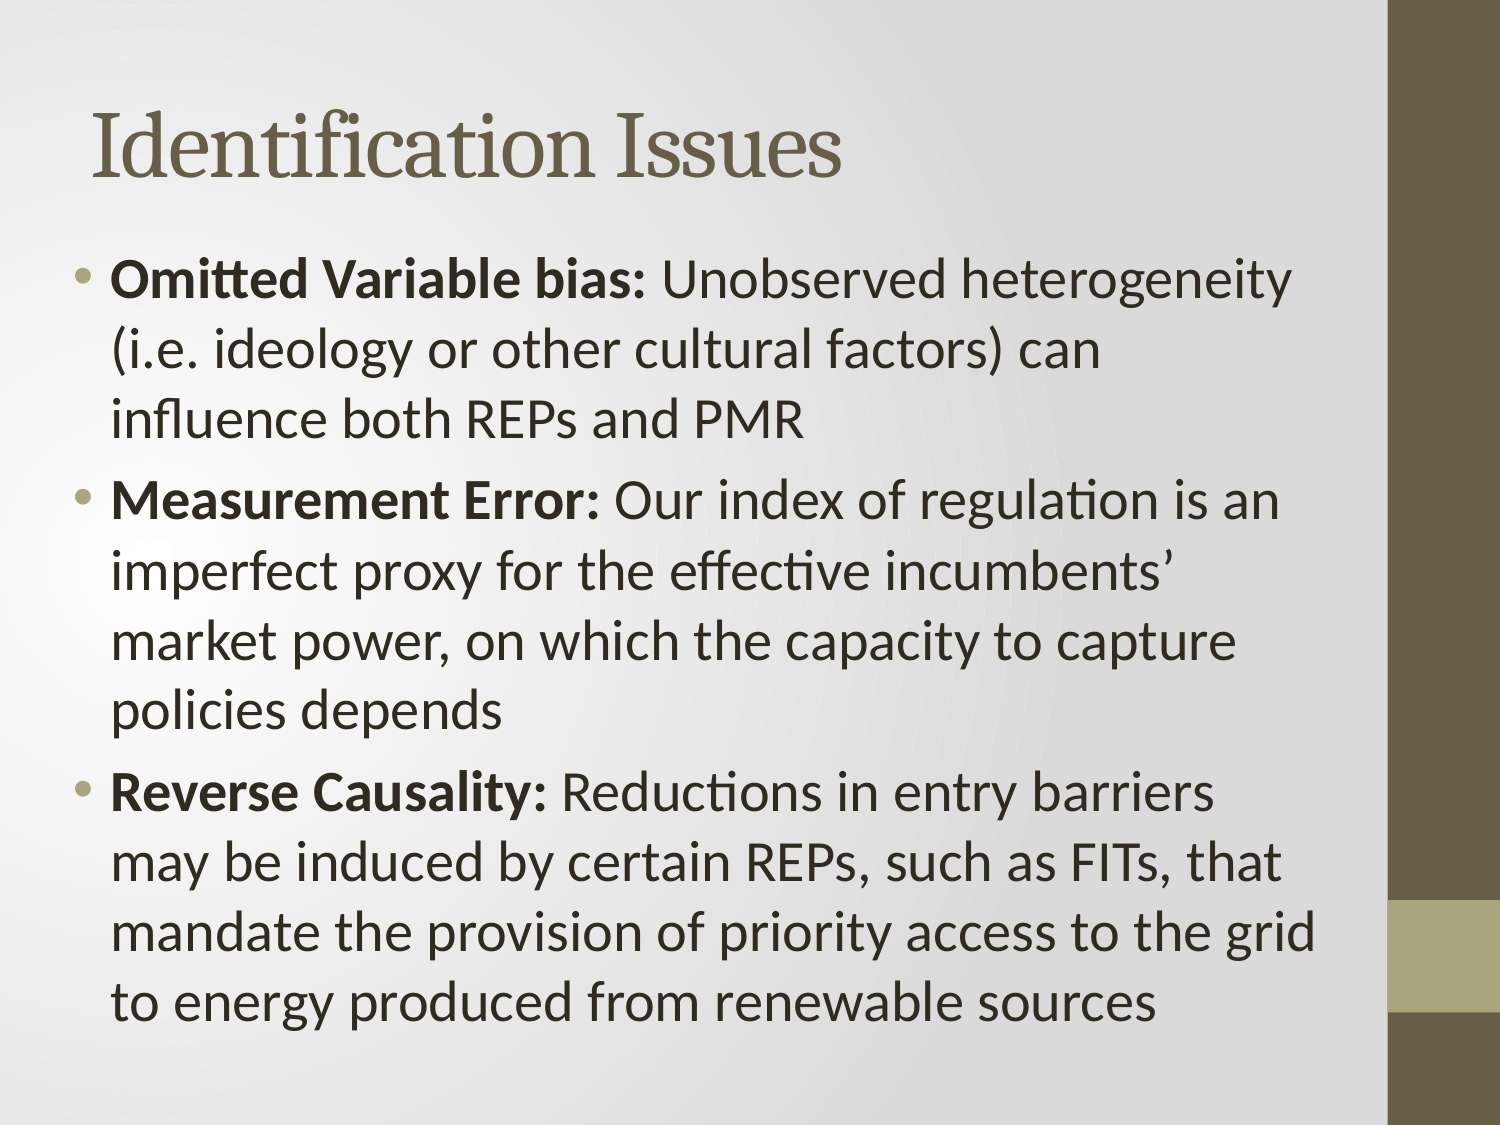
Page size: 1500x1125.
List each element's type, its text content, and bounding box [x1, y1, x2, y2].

title Identification Issues [75, 45, 1325, 232]
list Omitted Variable bias: Unobserved heterogeneity (i.e. ideology or other cultural factors) can influence both REPs and PMR Measurement Error: Our index of regulation is an imperfect proxy for the effective incumbents’ market power, on which the capacity to capture policies depends Reverse Causality: Reductions in entry barriers may be induced by certain REPs, such as FITs, that mandate the provision of priority access to the grid to energy produced from renewable sources [39, 232, 1343, 1089]
